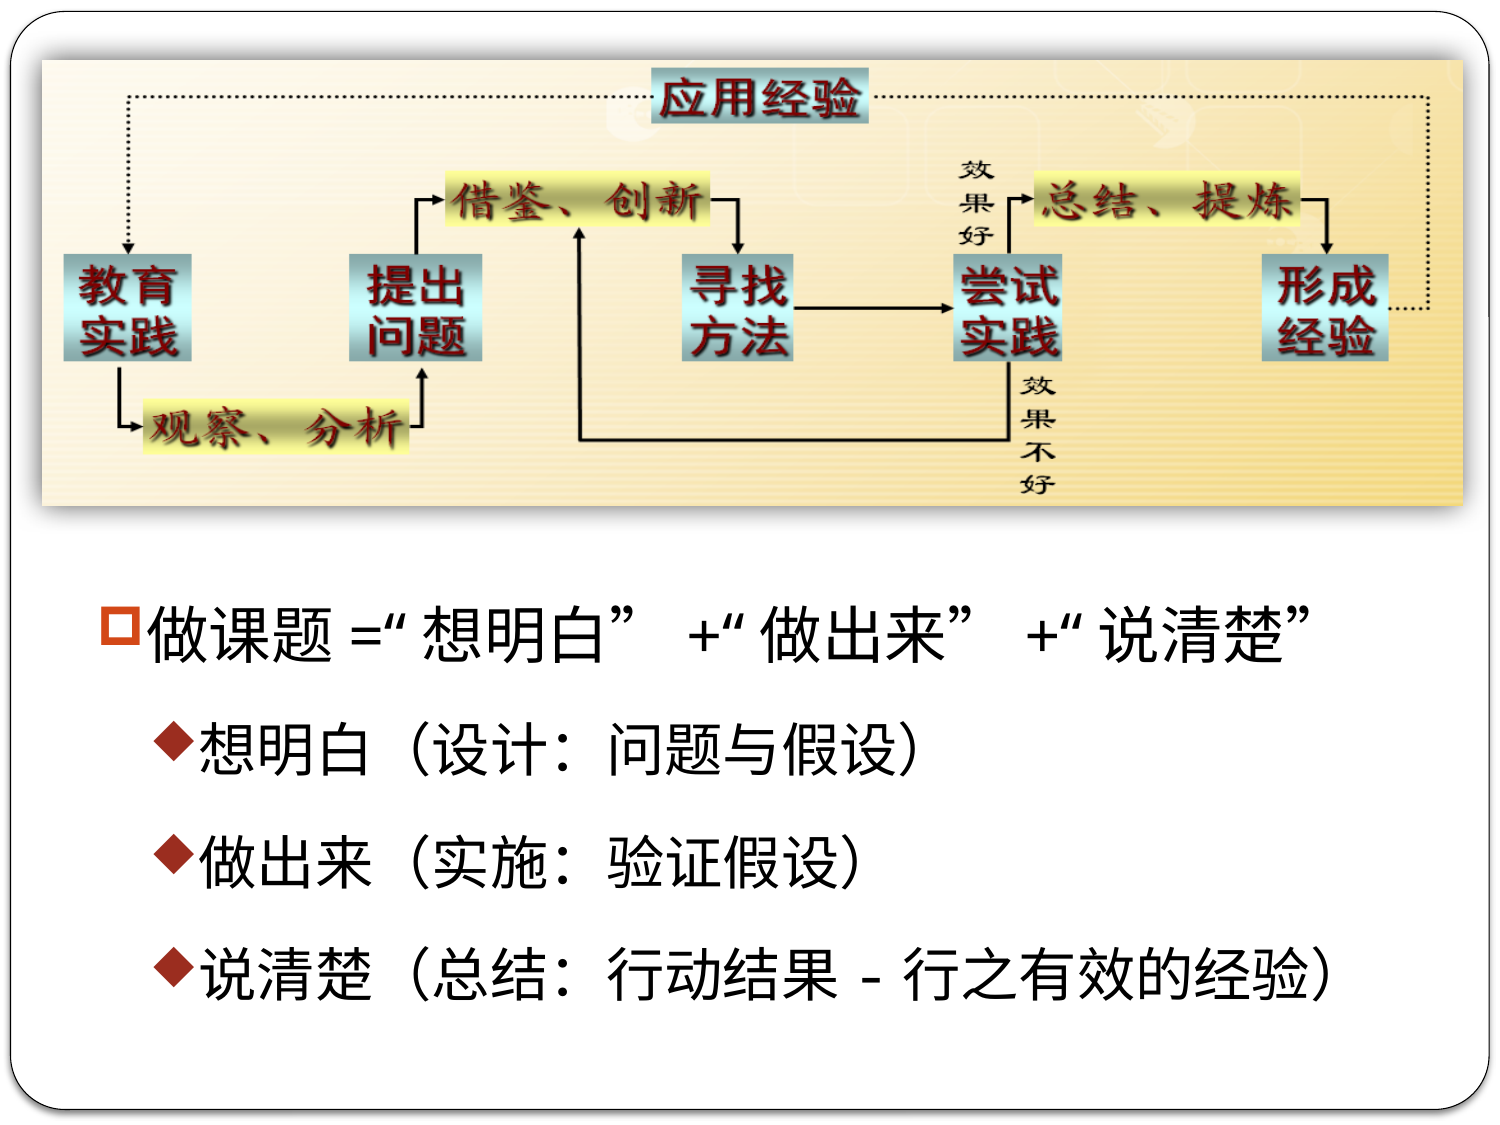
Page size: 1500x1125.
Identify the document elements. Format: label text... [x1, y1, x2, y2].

picture [42, 60, 1463, 507]
list 做课题=“想明白”+“做出来”+“说清楚” 想明白（设计：问题与假设） 做出来（实施：验证假设） 说清楚（总结：行动结果-行之有效的经验） [82, 550, 1442, 1102]
